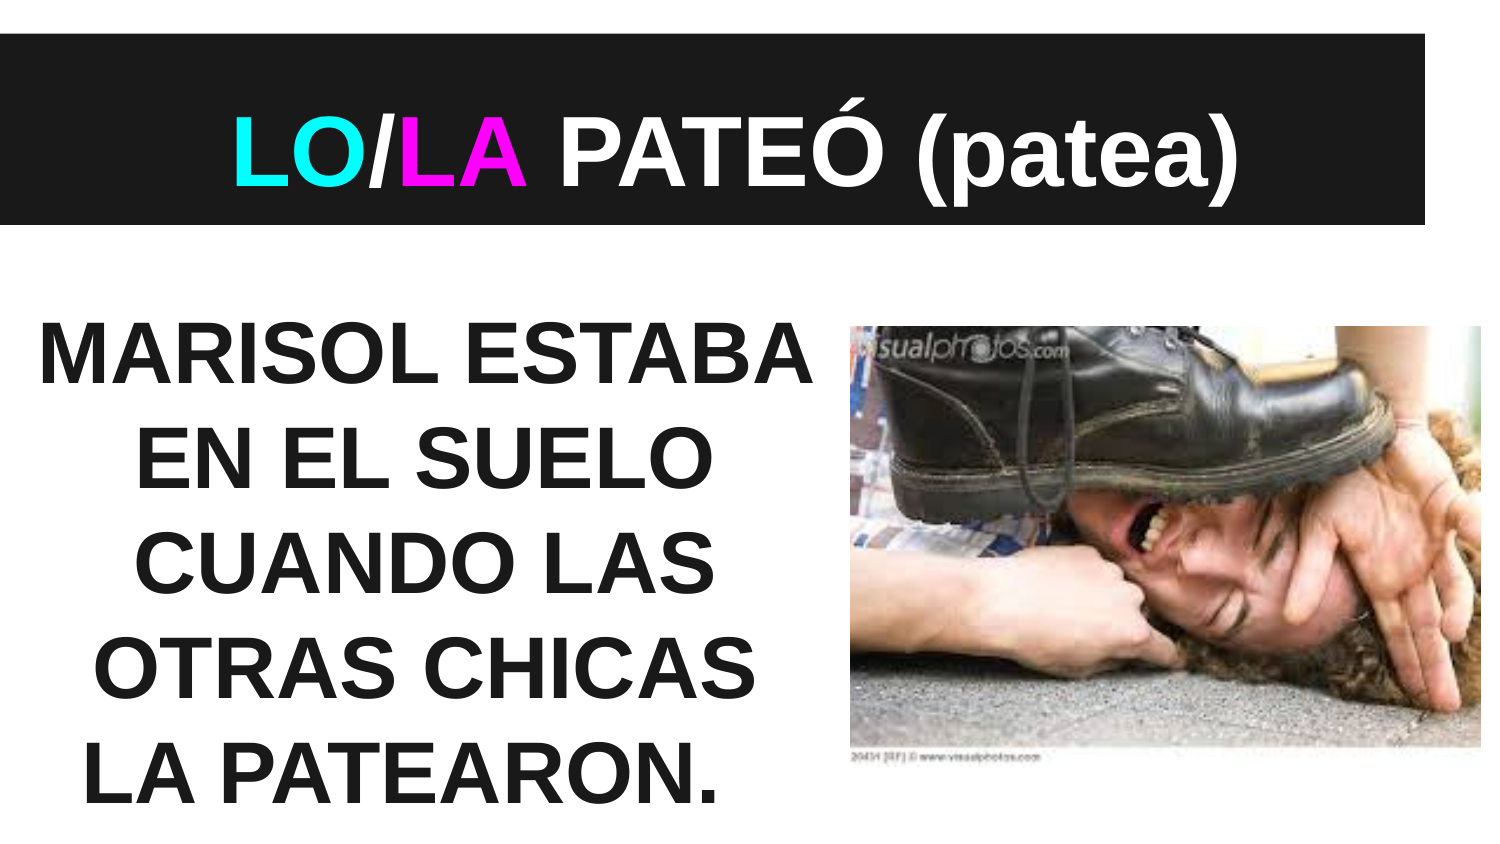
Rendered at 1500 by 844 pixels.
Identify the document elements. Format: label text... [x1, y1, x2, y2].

picture [850, 326, 1481, 768]
list MARISOL ESTABA EN EL SUELO CUANDO LAS OTRAS CHICAS LA PATEARON. [13, 281, 838, 813]
title LO/LA PATEÓ (patea) [75, 33, 1425, 221]
